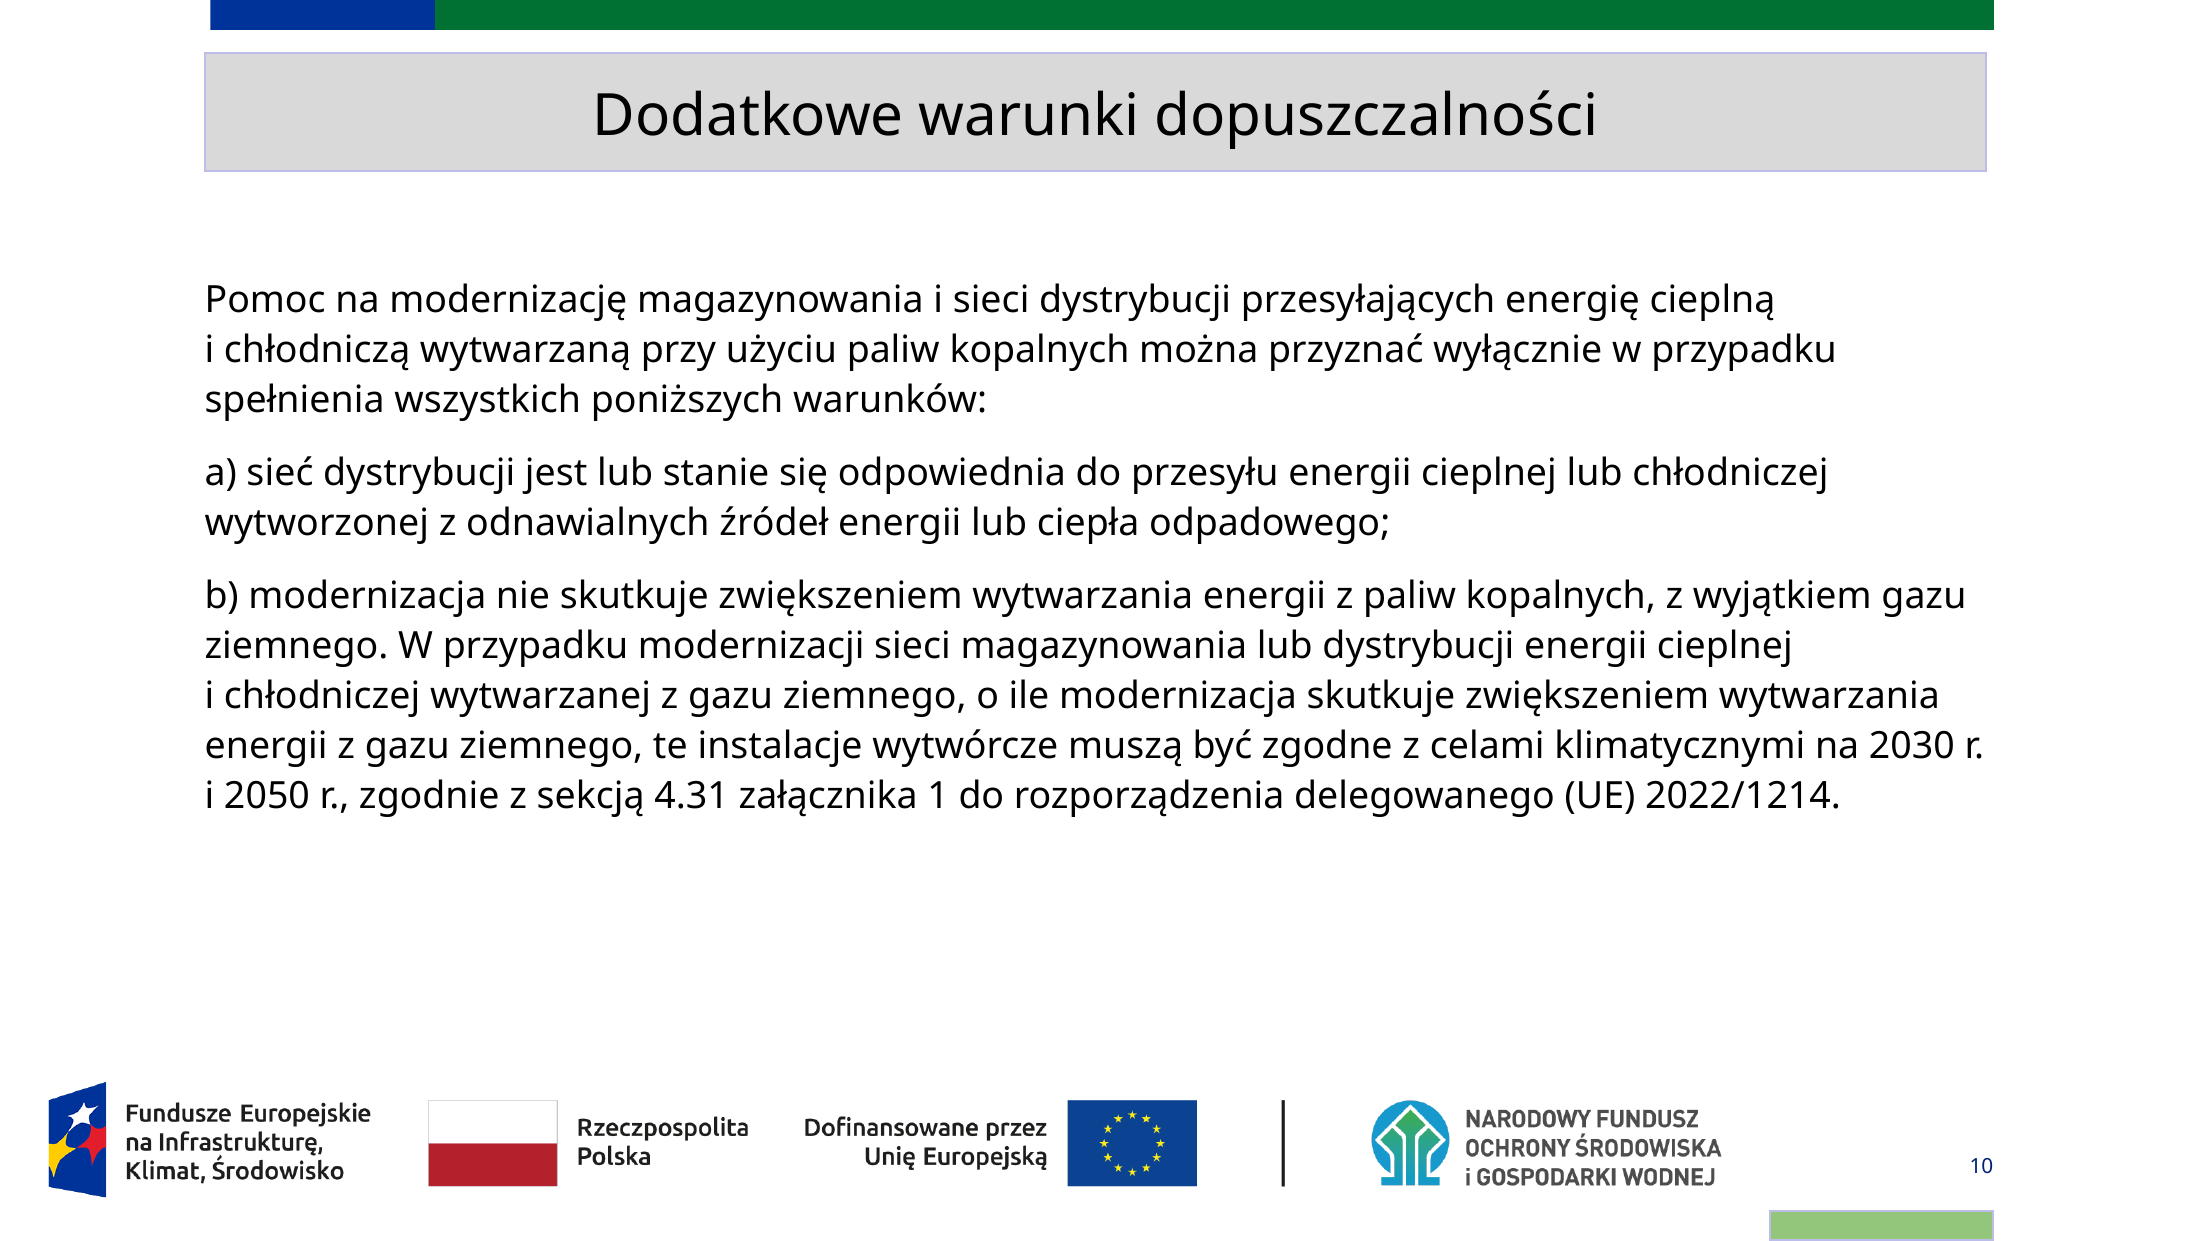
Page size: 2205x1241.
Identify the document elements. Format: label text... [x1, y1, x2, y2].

list Pomoc na modernizację magazynowania i sieci dystrybucji przesyłających energię cieplną i chłodniczą wytwarzaną przy użyciu paliw kopalnych można przyznać wyłącznie w przypadku spełnienia wszystkich poniższych warunków: a) sieć dystrybucji jest lub stanie się odpowiednia do przesyłu energii cieplnej lub chłodniczej wytworzonej z odnawialnych źródeł energii lub ciepła odpadowego; b) modernizacja nie skutkuje zwiększeniem wytwarzania energii z paliw kopalnych, z wyjątkiem gazu ziemnego. W przypadku modernizacji sieci magazynowania lub dystrybucji energii cieplnej i chłodniczej wytwarzanej z gazu ziemnego, o ile modernizacja skutkuje zwiększeniem wytwarzania energii z gazu ziemnego, te instalacje wytwórcze muszą być zgodne z celami klimatycznymi na 2030 r. i 2050 r., zgodnie z sekcją 4.31 załącznika 1 do rozporządzenia delegowanego (UE) 2022/1214. [204, 269, 1987, 955]
slide_number 10 [1770, 1151, 1993, 1182]
picture [18, 1053, 1751, 1226]
title Dodatkowe warunki dopuszczalności [204, 52, 1987, 172]
